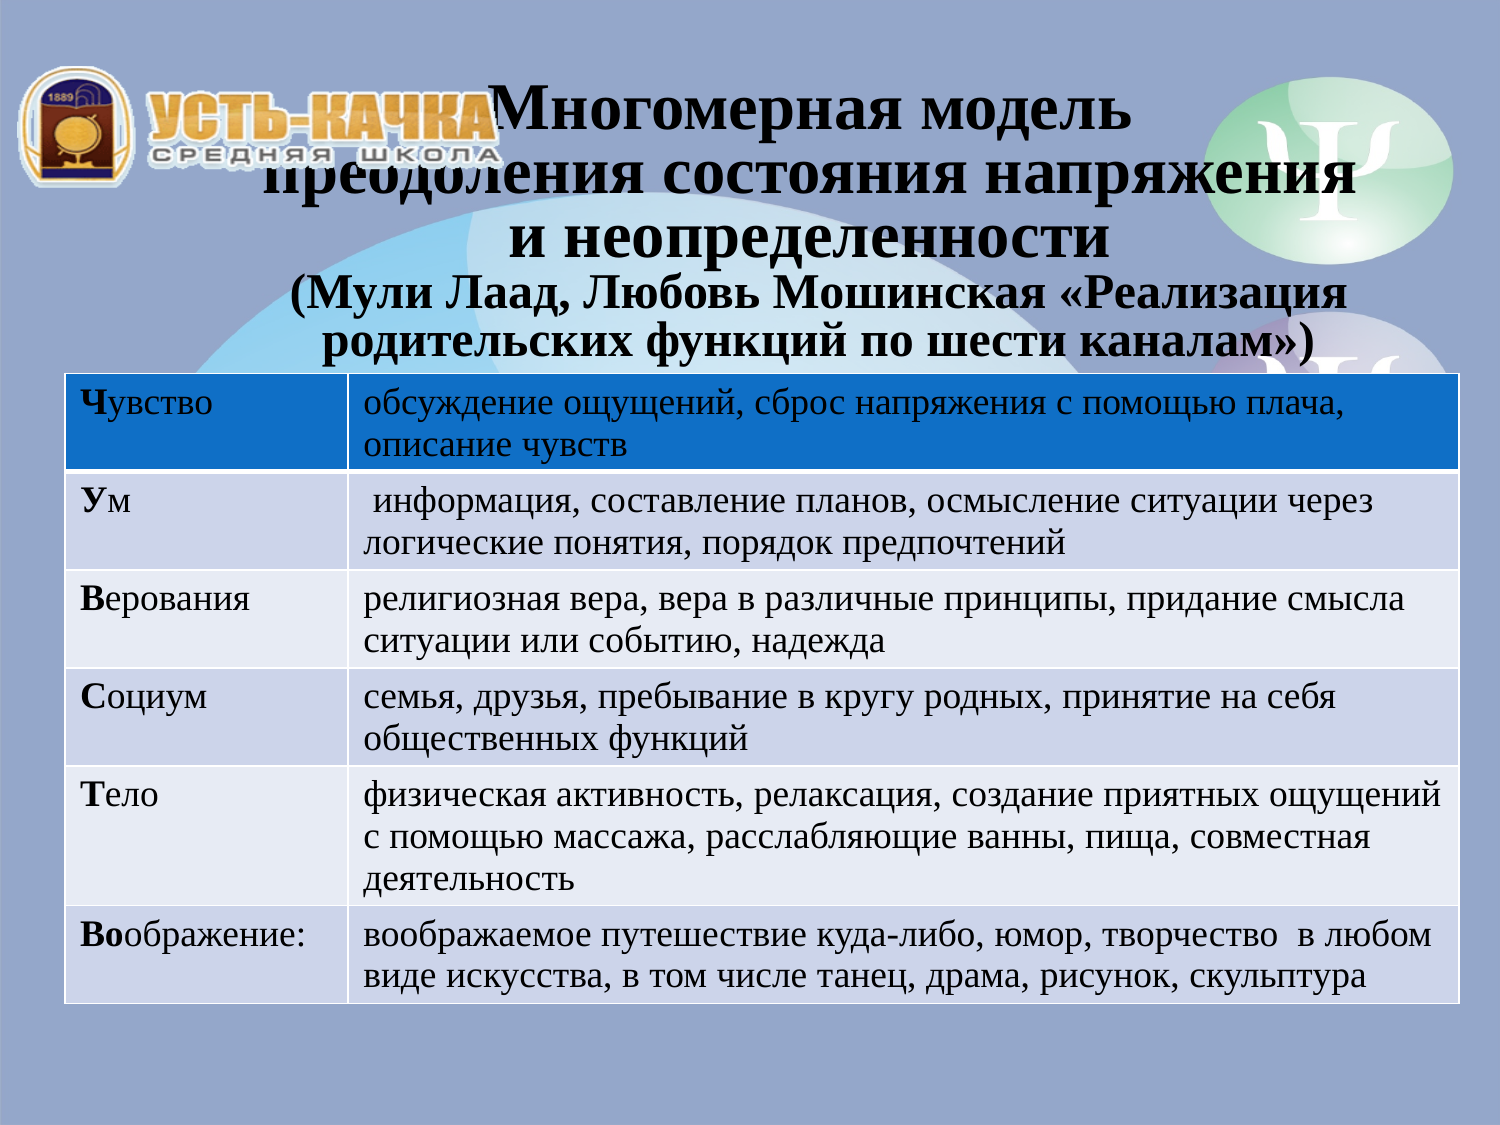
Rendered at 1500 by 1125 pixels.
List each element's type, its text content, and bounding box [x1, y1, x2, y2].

picture [17, 66, 505, 189]
table_cell Тело [66, 767, 347, 905]
table_cell религиозная вера, вера в различные принципы, придание смысла ситуации или событию, надежда [349, 571, 1458, 667]
table_cell Социум [66, 669, 347, 765]
title Многомерная модель преодоления состояния напряжения и неопределенности (Мули Лаад, Любовь Мошинская «Реализация родительских функций по шести каналам») [174, 66, 1463, 374]
table_cell Ум [66, 474, 347, 569]
table_cell информация, составление планов, осмысление ситуации через логические понятия, порядок предпочтений [349, 474, 1458, 569]
table_cell воображаемое путешествие куда-либо, юмор, творчество в любом виде искусства, в том числе танец, драма, рисунок, скульптура [349, 906, 1458, 1003]
table_header Чувство [66, 374, 347, 469]
table_header обсуждение ощущений, сброс напряжения с помощью плача, описание чувств [349, 374, 1458, 469]
table_cell физическая активность, релаксация, создание приятных ощущений с помощью массажа, расслабляющие ванны, пища, совместная деятельность [349, 767, 1458, 905]
table_cell Воображение: [66, 906, 347, 1003]
table_cell Верования [66, 571, 347, 667]
table_cell семья, друзья, пребывание в кругу родных, принятие на себя общественных функций [349, 669, 1458, 765]
